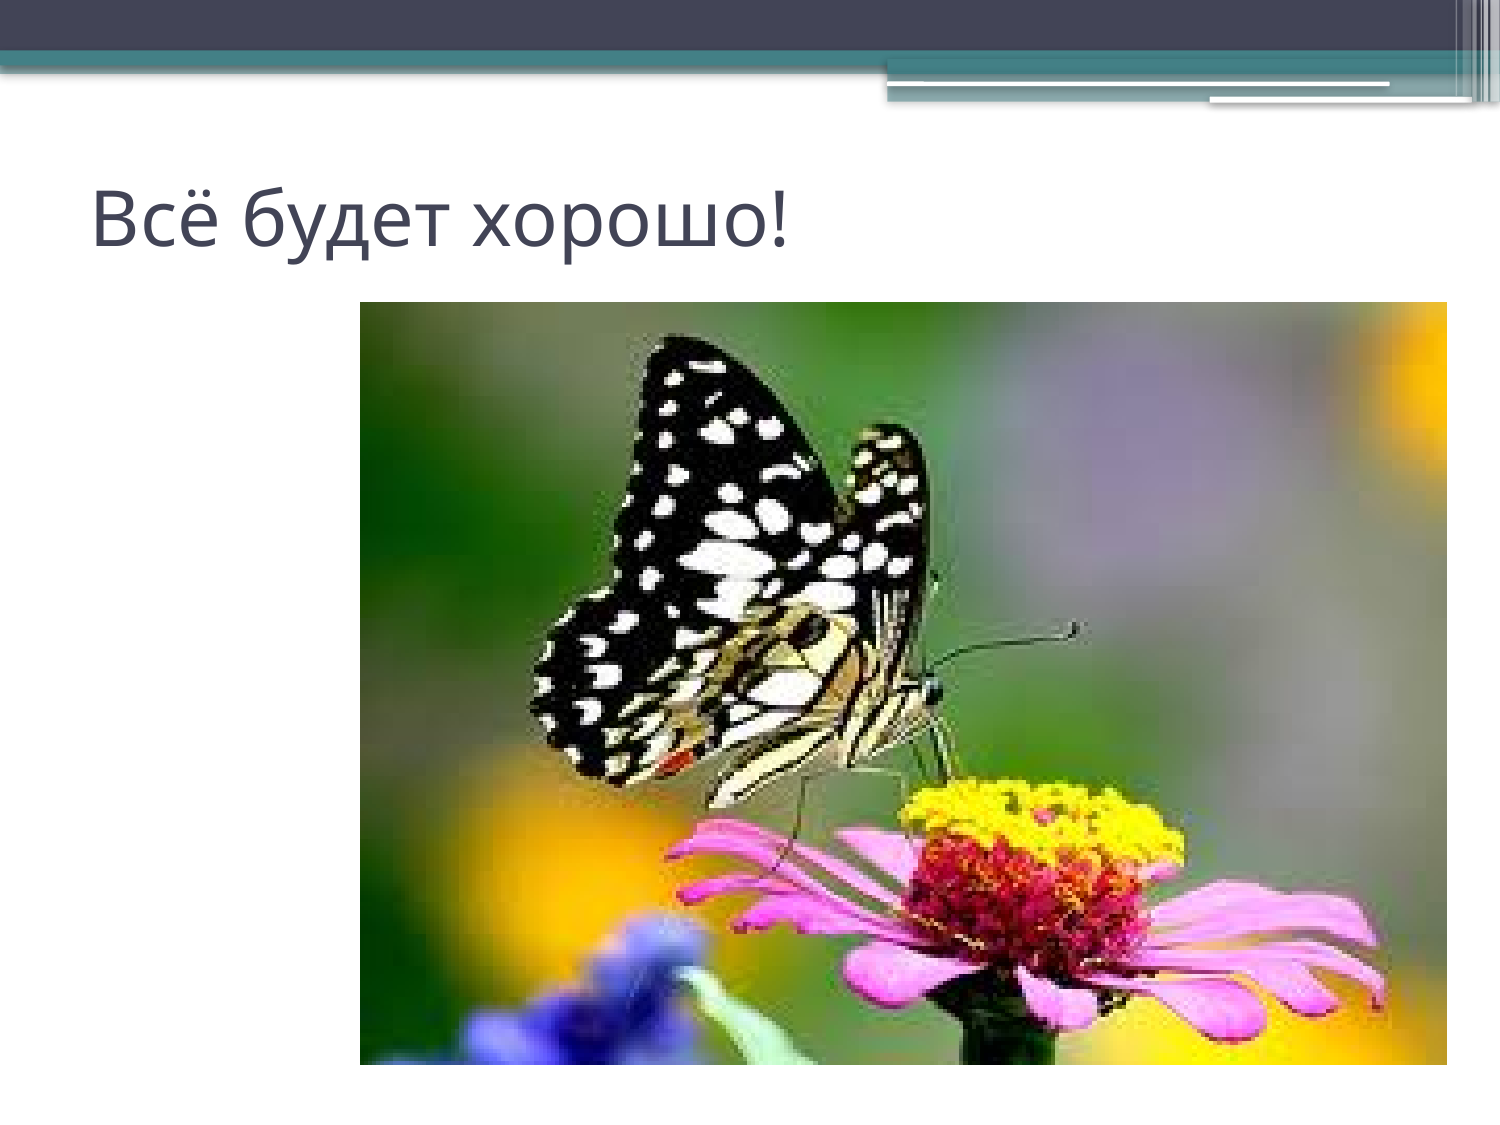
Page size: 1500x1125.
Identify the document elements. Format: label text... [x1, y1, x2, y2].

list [359, 302, 1448, 1065]
title Всё будет хорошо! [75, 160, 1425, 363]
